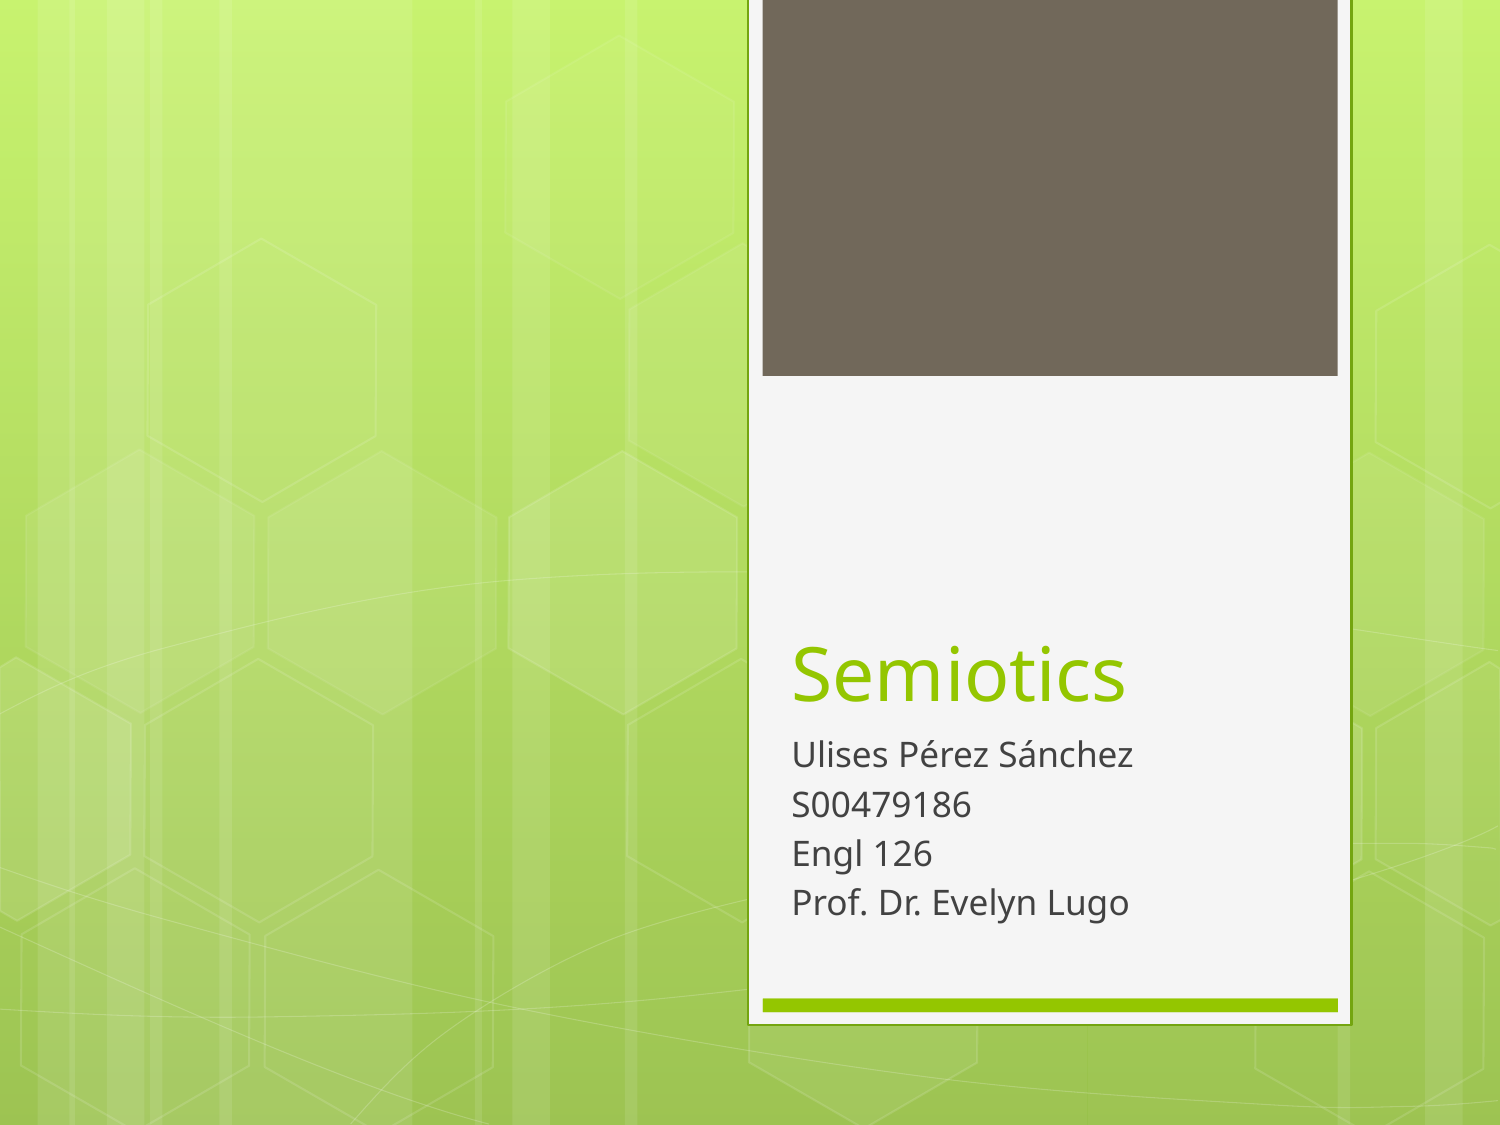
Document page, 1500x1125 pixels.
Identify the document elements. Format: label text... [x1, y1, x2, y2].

subtitle Ulises Pérez Sánchez S00479186 Engl 126 Prof. Dr. Evelyn Lugo [776, 725, 1320, 933]
title Semiotics [776, 444, 1320, 724]
